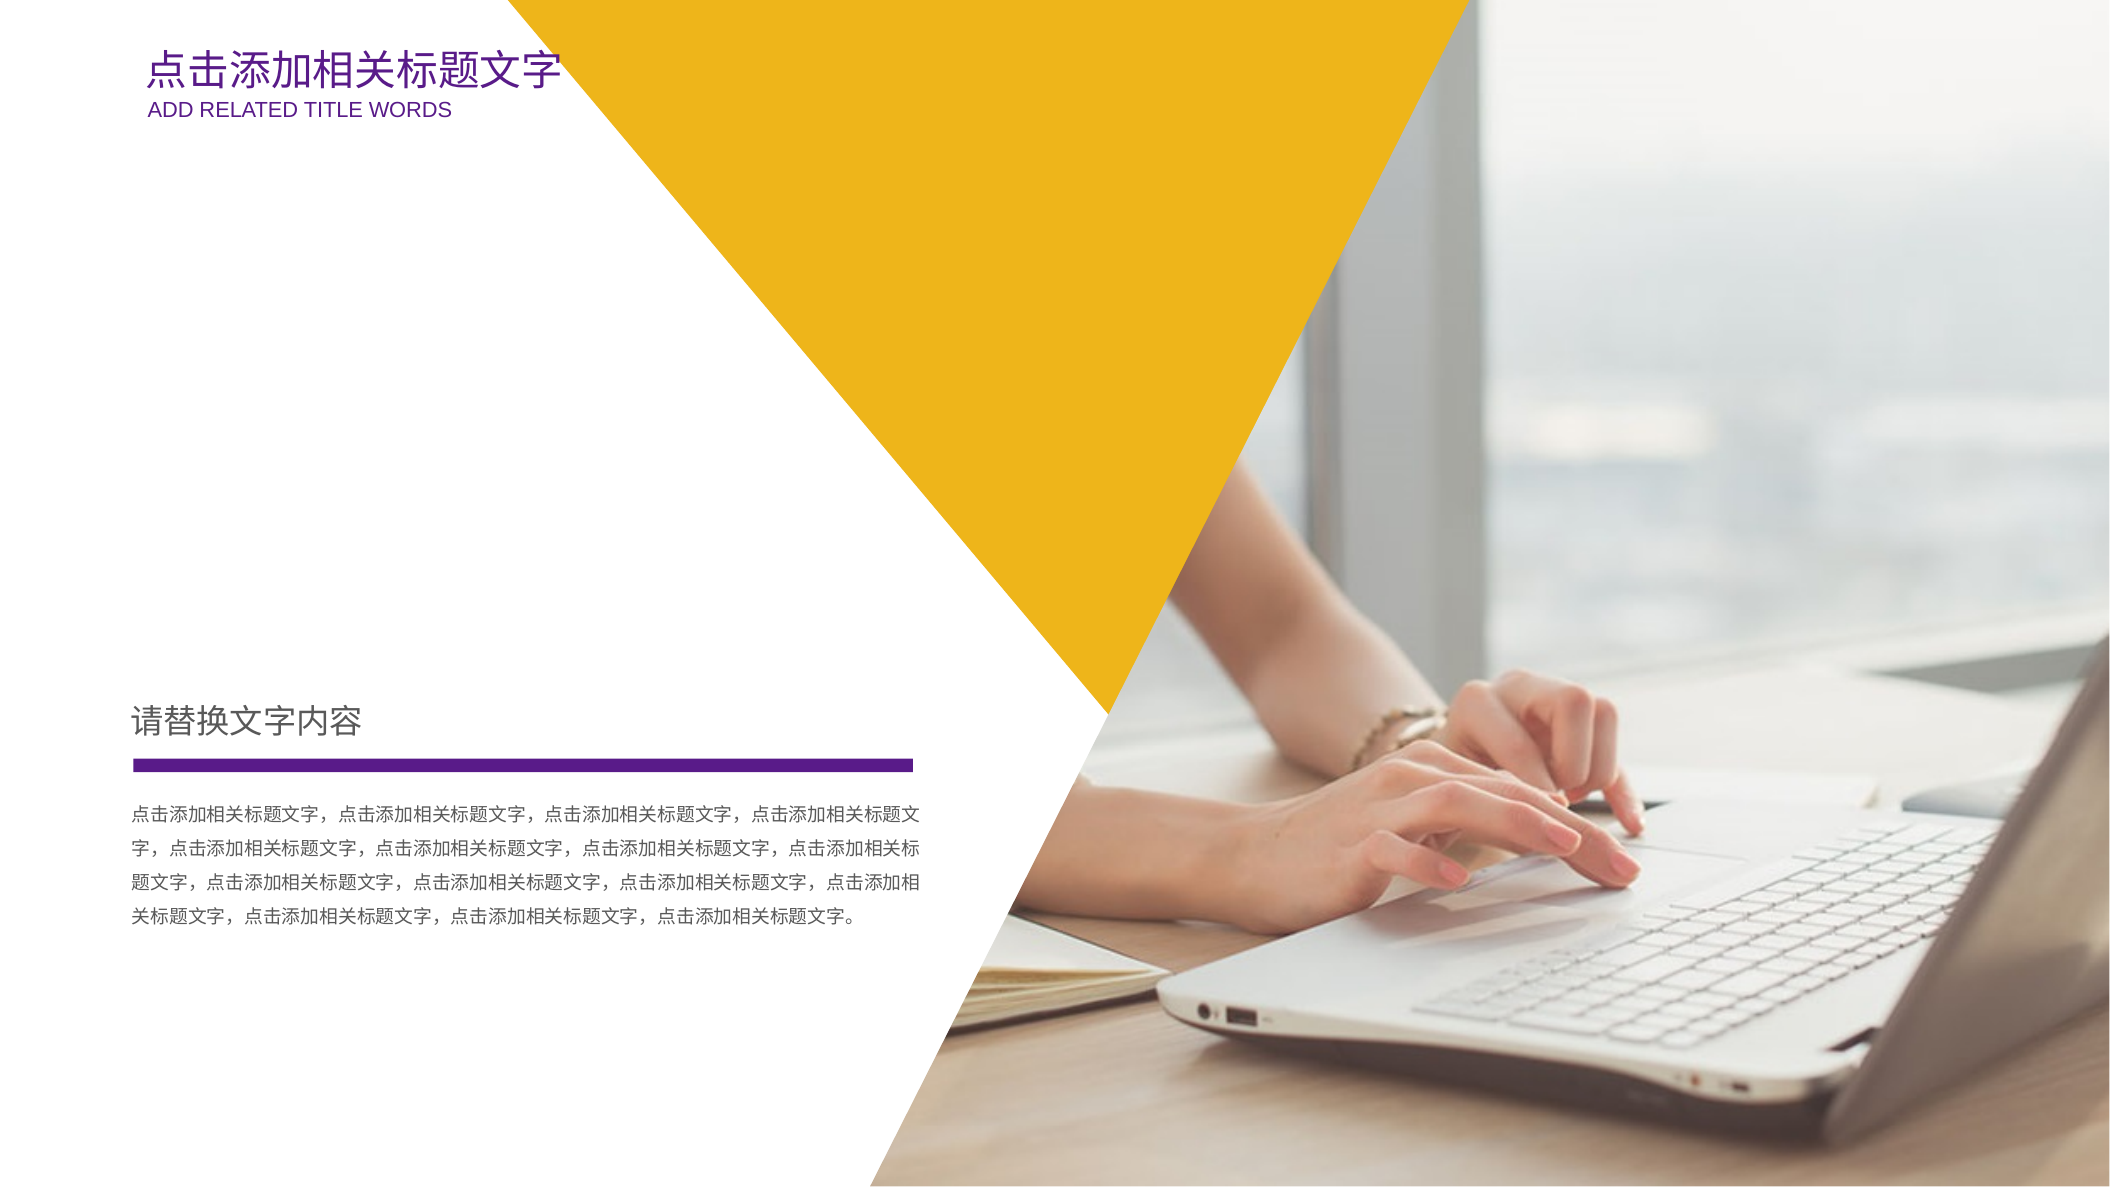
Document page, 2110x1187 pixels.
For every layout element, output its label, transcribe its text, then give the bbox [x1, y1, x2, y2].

text_box 请替换文字内容 [115, 692, 393, 748]
text_box 点击添加相关标题文字 [145, 43, 564, 95]
text_box [870, 0, 2110, 1187]
text_box [132, 758, 914, 773]
text_box ADD RELATED TITLE WORDS [147, 96, 453, 123]
text_box [507, 0, 1469, 714]
text_box 点击添加相关标题文字，点击添加相关标题文字，点击添加相关标题文字，点击添加相关标题文字，点击添加相关标题文字，点击添加相关标题文字，点击添加相关标题文字，点击添加相关标题文字，点击添加相关标题文字，点击添加相关标题文字，点击添加相关标题文字，点击添加相关标题文字，点击添加相关标题文字，点击添加相关标题文字，点击添加相关标题文字。 [116, 784, 936, 935]
